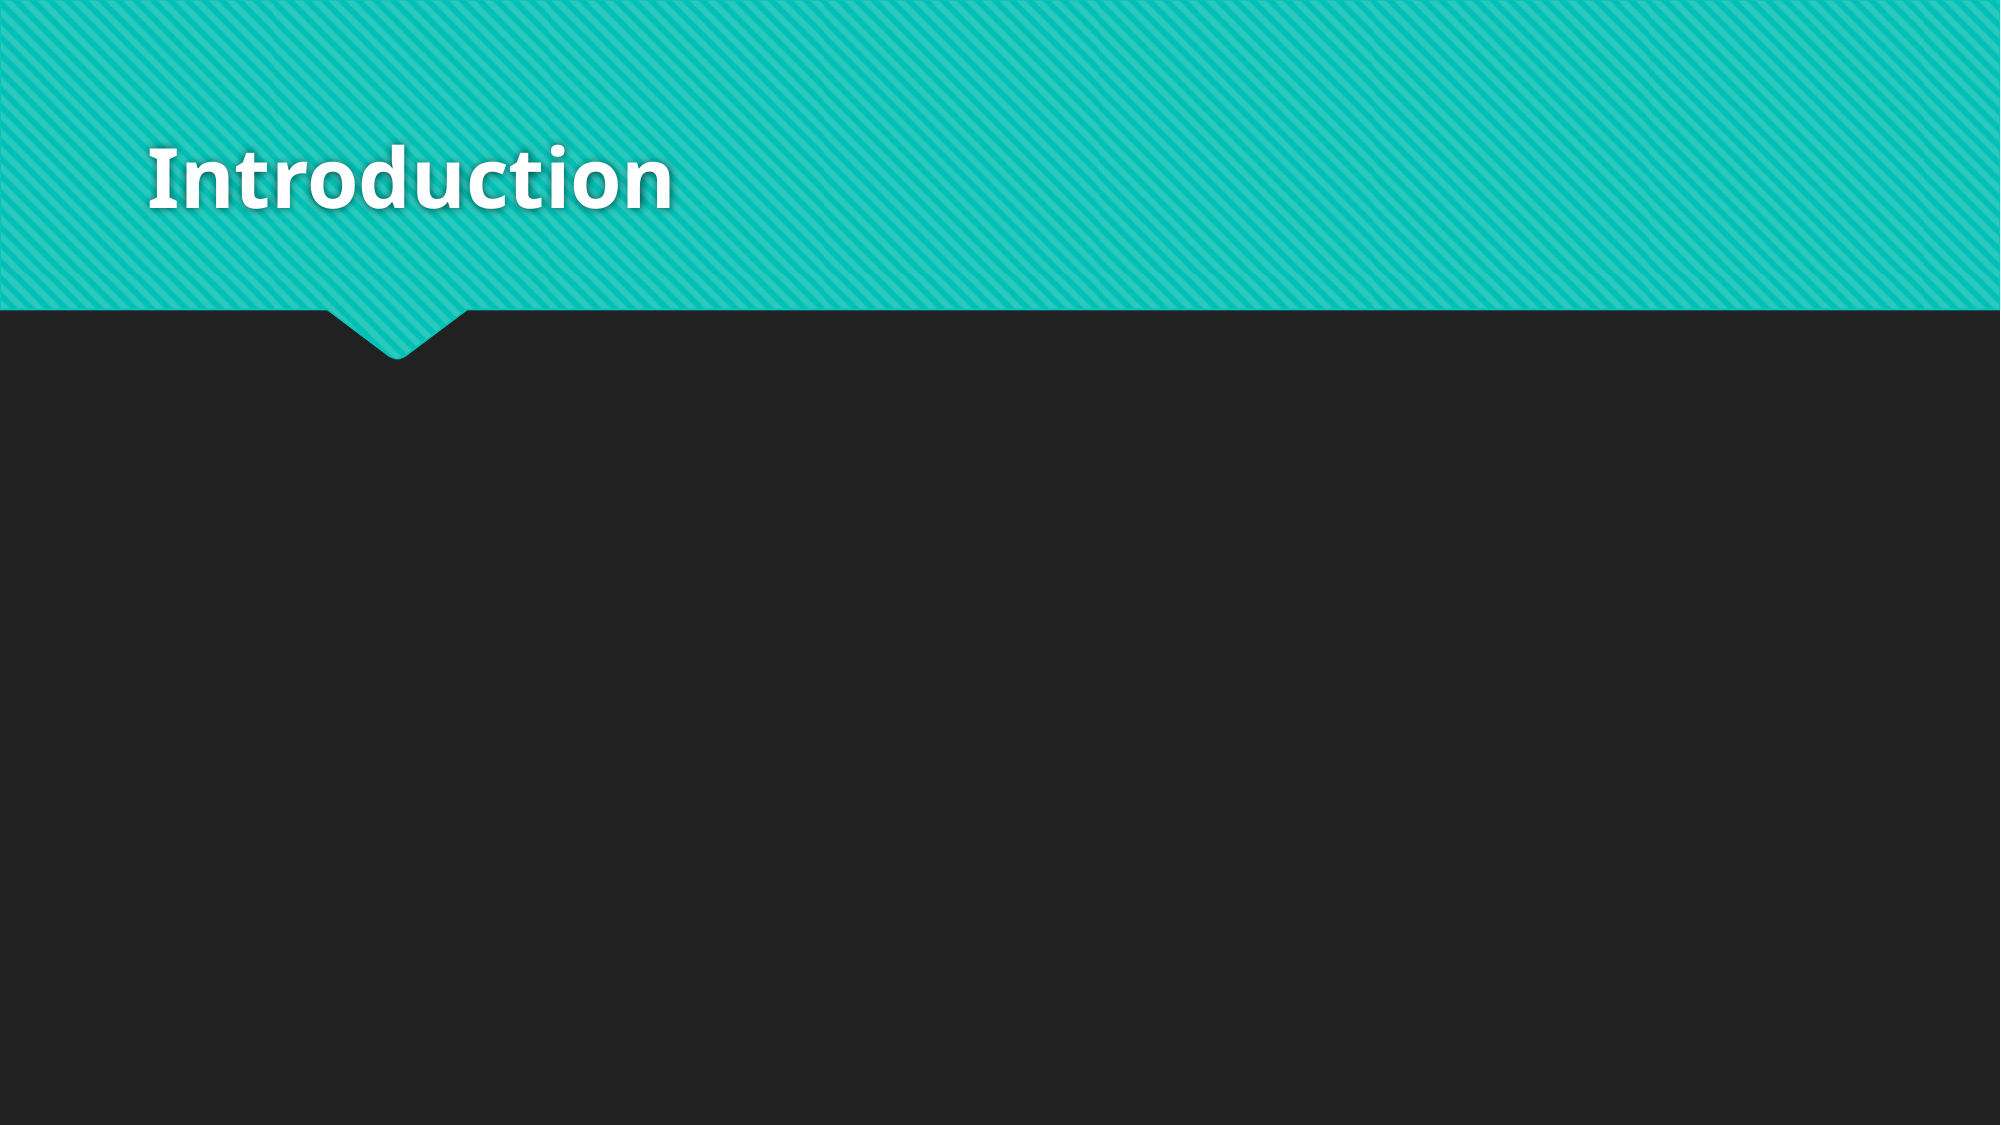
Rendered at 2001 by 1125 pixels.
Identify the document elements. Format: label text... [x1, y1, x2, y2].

title Introduction [132, 73, 1868, 233]
